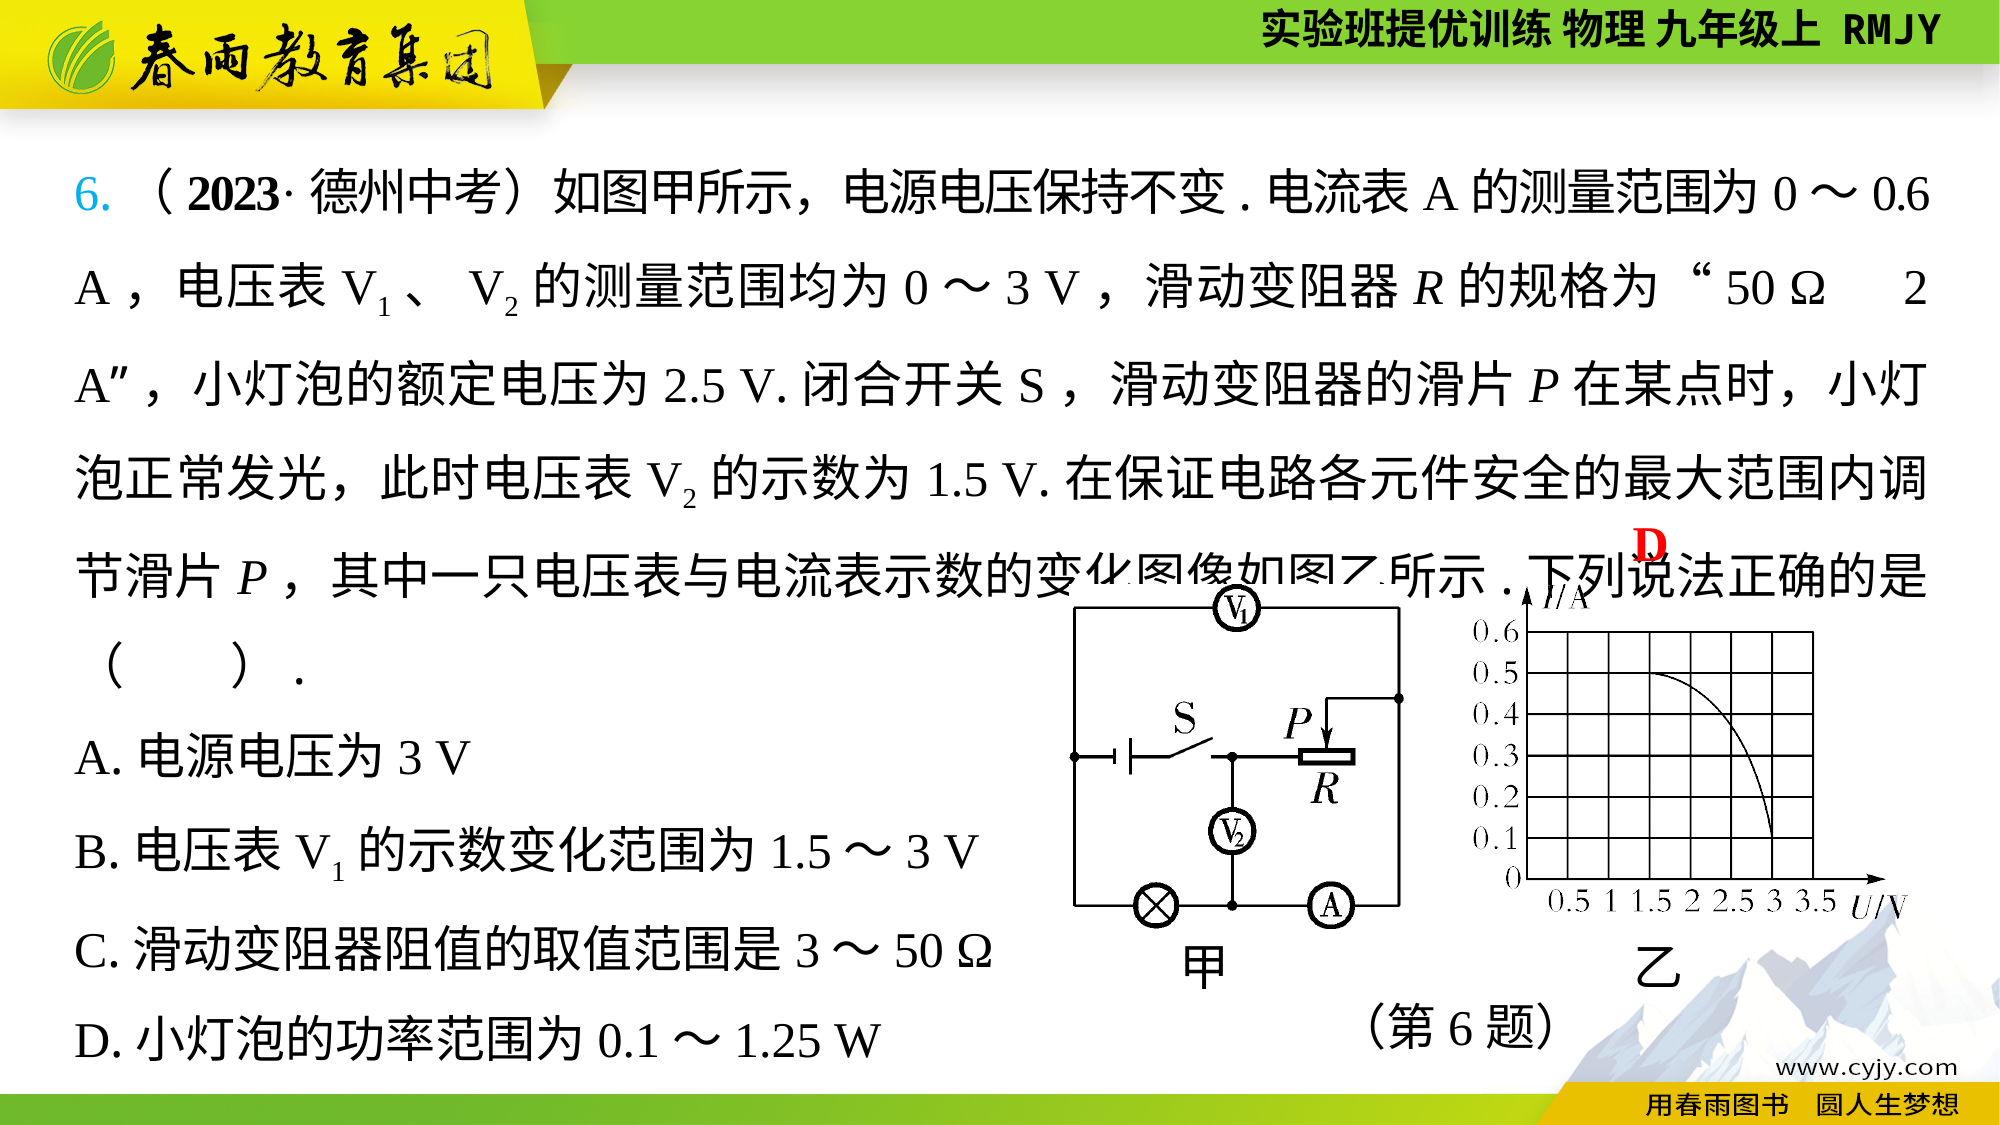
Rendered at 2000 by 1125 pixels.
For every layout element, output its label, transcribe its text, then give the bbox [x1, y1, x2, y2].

text_box D [1617, 503, 1684, 579]
picture [0, 0, 2000, 1125]
text_box 甲 乙 （第6题） [1165, 928, 1756, 1063]
list 6.（2023·德州中考）如图甲所示，电源电压保持不变.电流表A的测量范围为0～0.6 A，电压表V1、V2的测量范围均为0～3 V，滑动变阻器R的规格为“50 Ω 2 A”，小灯泡的额定电压为2.5 V.闭合开关S，滑动变阻器的滑片P在某点时，小灯泡正常发光，此时电压表V2的示数为1.5 V.在保证电路各元件安全的最大范围内调节滑片P，其中一只电压表与电流表示数的变化图像如图乙所示.下列说法正确的是（ ）. A.电源电压为3 V B.电压表V1的示数变化范围为1.5～3 V C.滑动变阻器阻值的取值范围是3～50 Ω D.小灯泡的功率范围为0.1～1.25 W [59, 122, 1944, 956]
